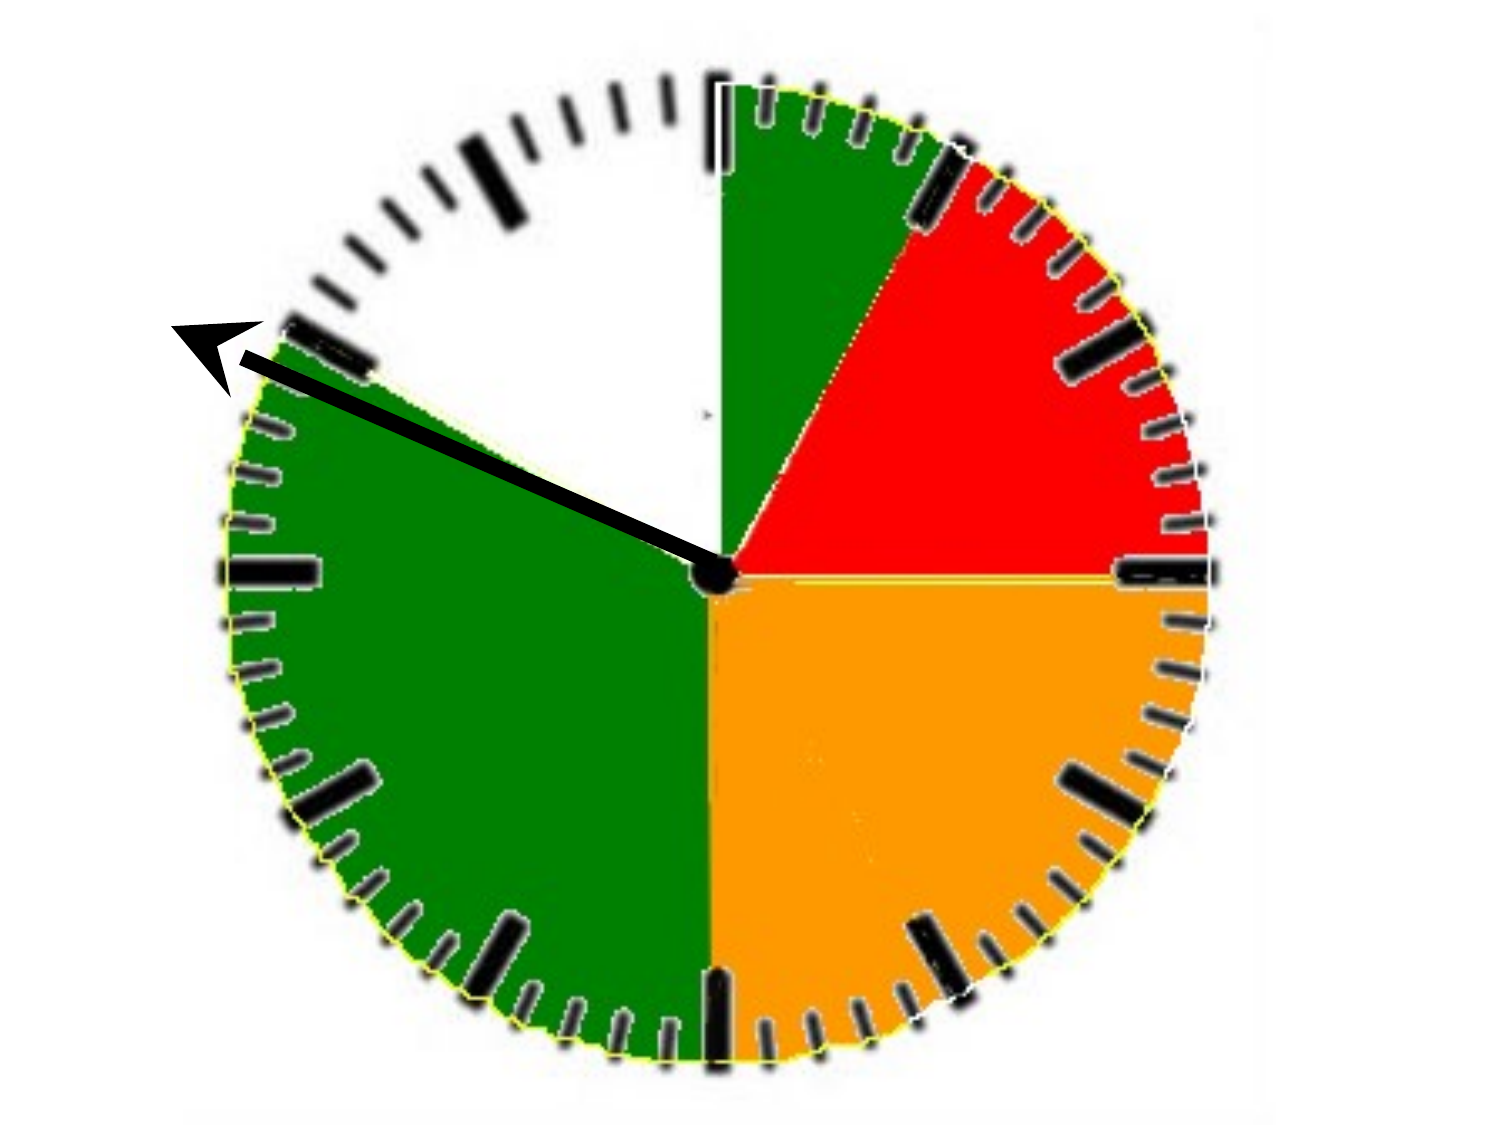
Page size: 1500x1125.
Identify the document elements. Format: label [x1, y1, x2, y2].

text_box [170, 326, 715, 563]
picture [182, 5, 1306, 1125]
